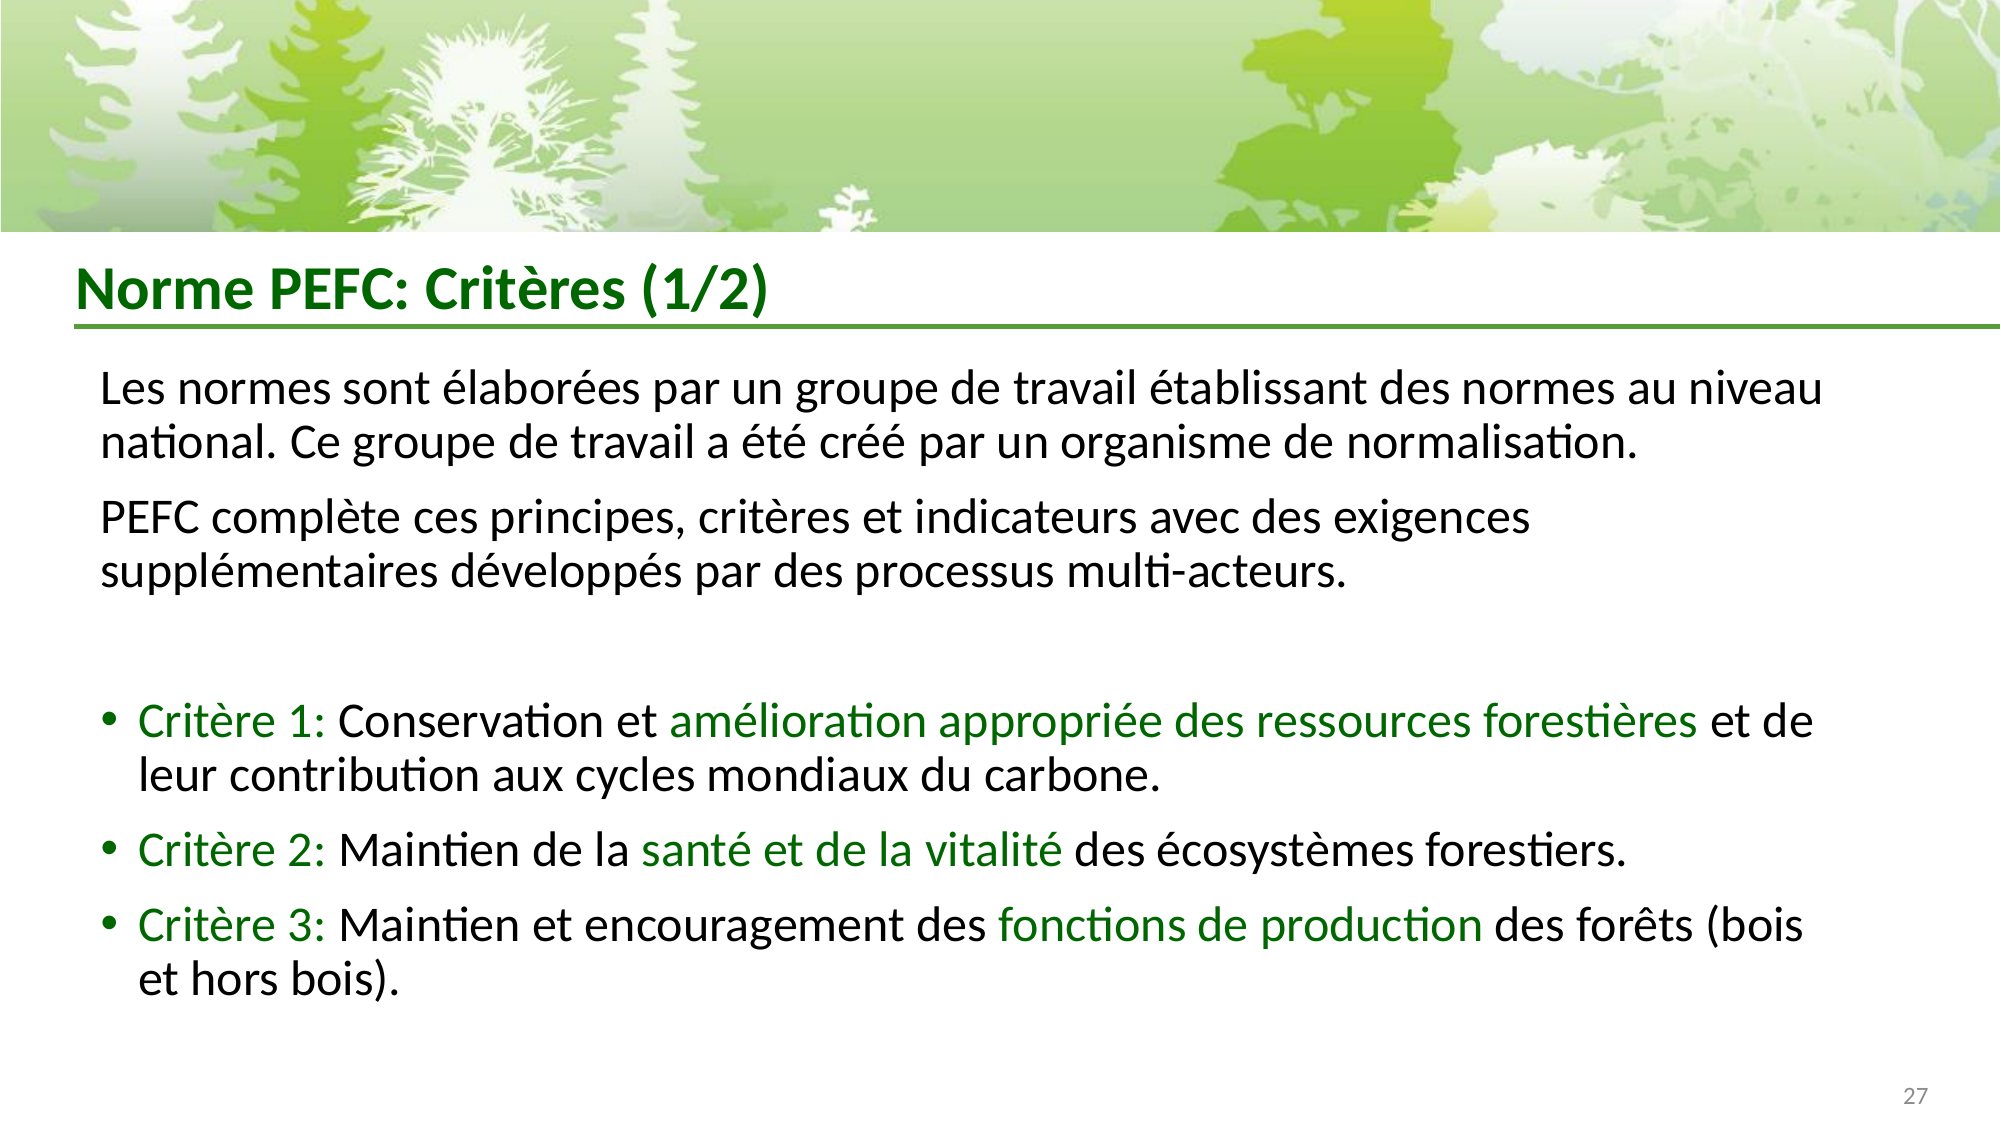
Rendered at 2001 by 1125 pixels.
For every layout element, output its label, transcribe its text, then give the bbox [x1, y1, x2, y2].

text_box Les normes sont élaborées par un groupe de travail établissant des normes au niveau national. Ce groupe de travail a été créé par un organisme de normalisation. PEFC complète ces principes, critères et indicateurs avec des exigences supplémentaires développés par des processus multi-acteurs. Critère 1: Conservation et amélioration appropriée des ressources forestières et de leur contribution aux cycles mondiaux du carbone. Critère 2: Maintien de la santé et de la vitalité des écosystèmes forestiers. Critère 3: Maintien et encouragement des fonctions de production des forêts (bois et hors bois). [85, 354, 1868, 1112]
picture [0, 0, 2000, 232]
title Norme PEFC: Critères (1/2) [60, 195, 1411, 384]
slide_number 27 [1493, 1065, 1944, 1125]
